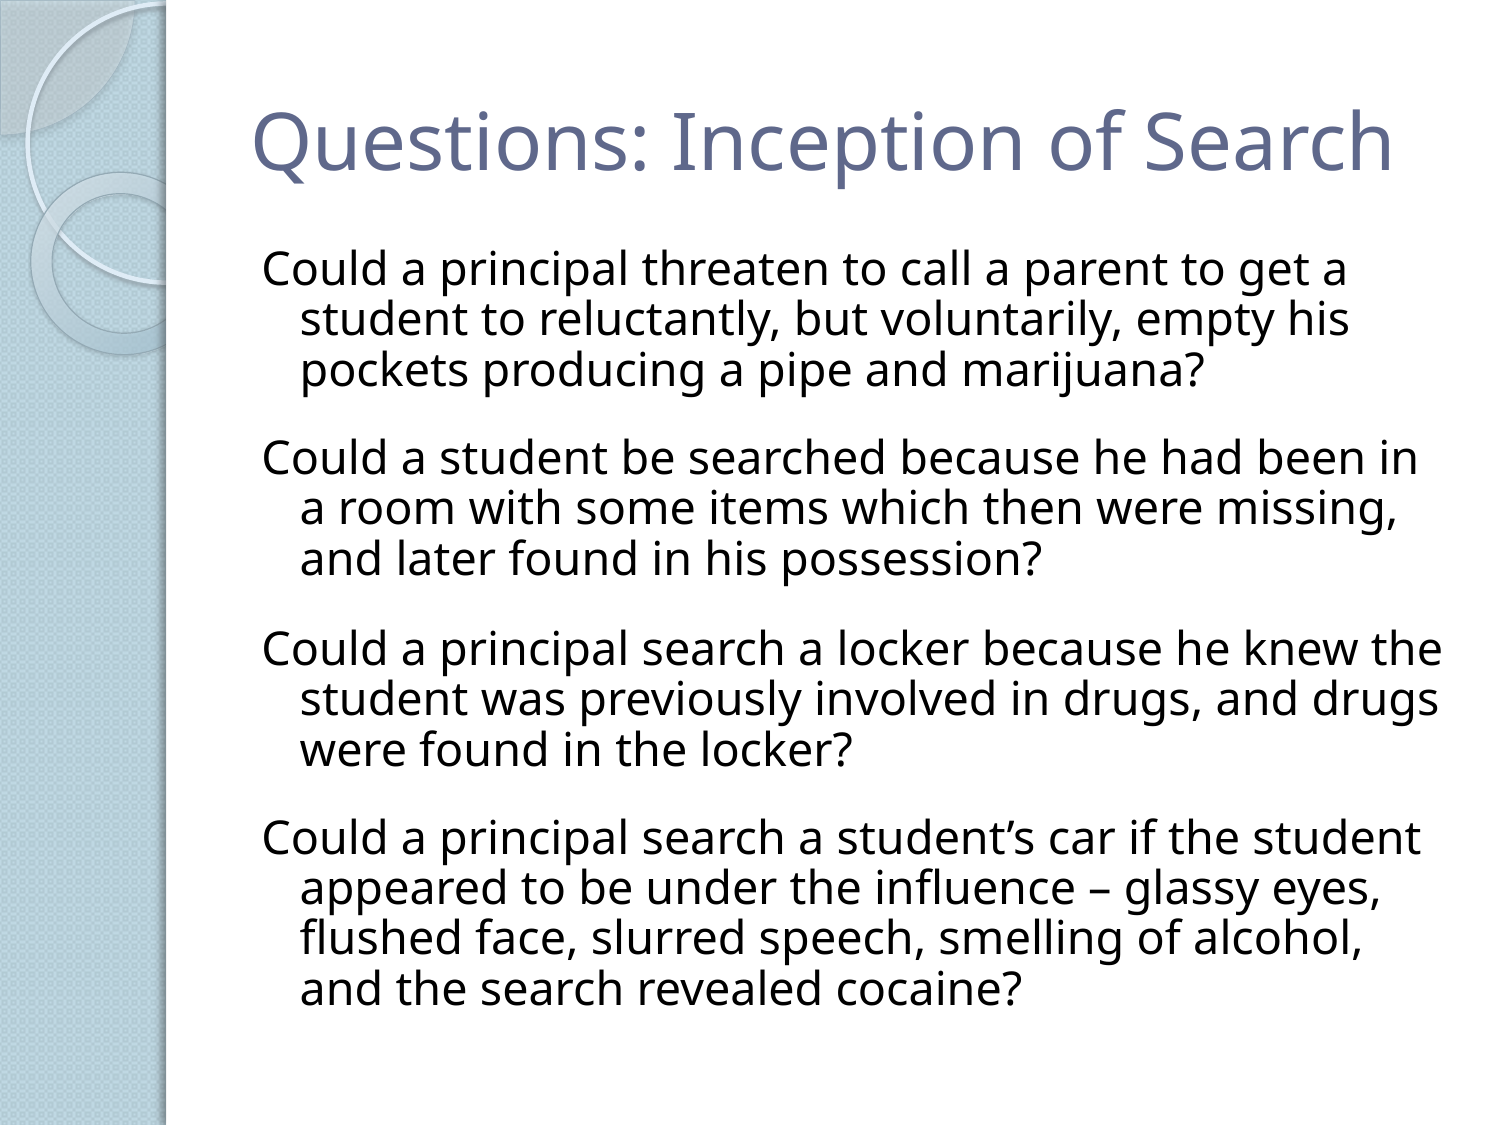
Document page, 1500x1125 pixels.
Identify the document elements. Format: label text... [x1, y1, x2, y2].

title Questions: Inception of Search [235, 45, 1466, 233]
list Could a principal threaten to call a parent to get a student to reluctantly, but voluntarily, empty his pockets producing a pipe and marijuana? Could a student be searched because he had been in a room with some items which then were missing, and later found in his possession? Could a principal search a locker because he knew the student was previously involved in drugs, and drugs were found in the locker? Could a principal search a student’s car if the student appeared to be under the influence – glassy eyes, flushed face, slurred speech, smelling of alcohol, and the search revealed cocaine? [235, 237, 1466, 1025]
